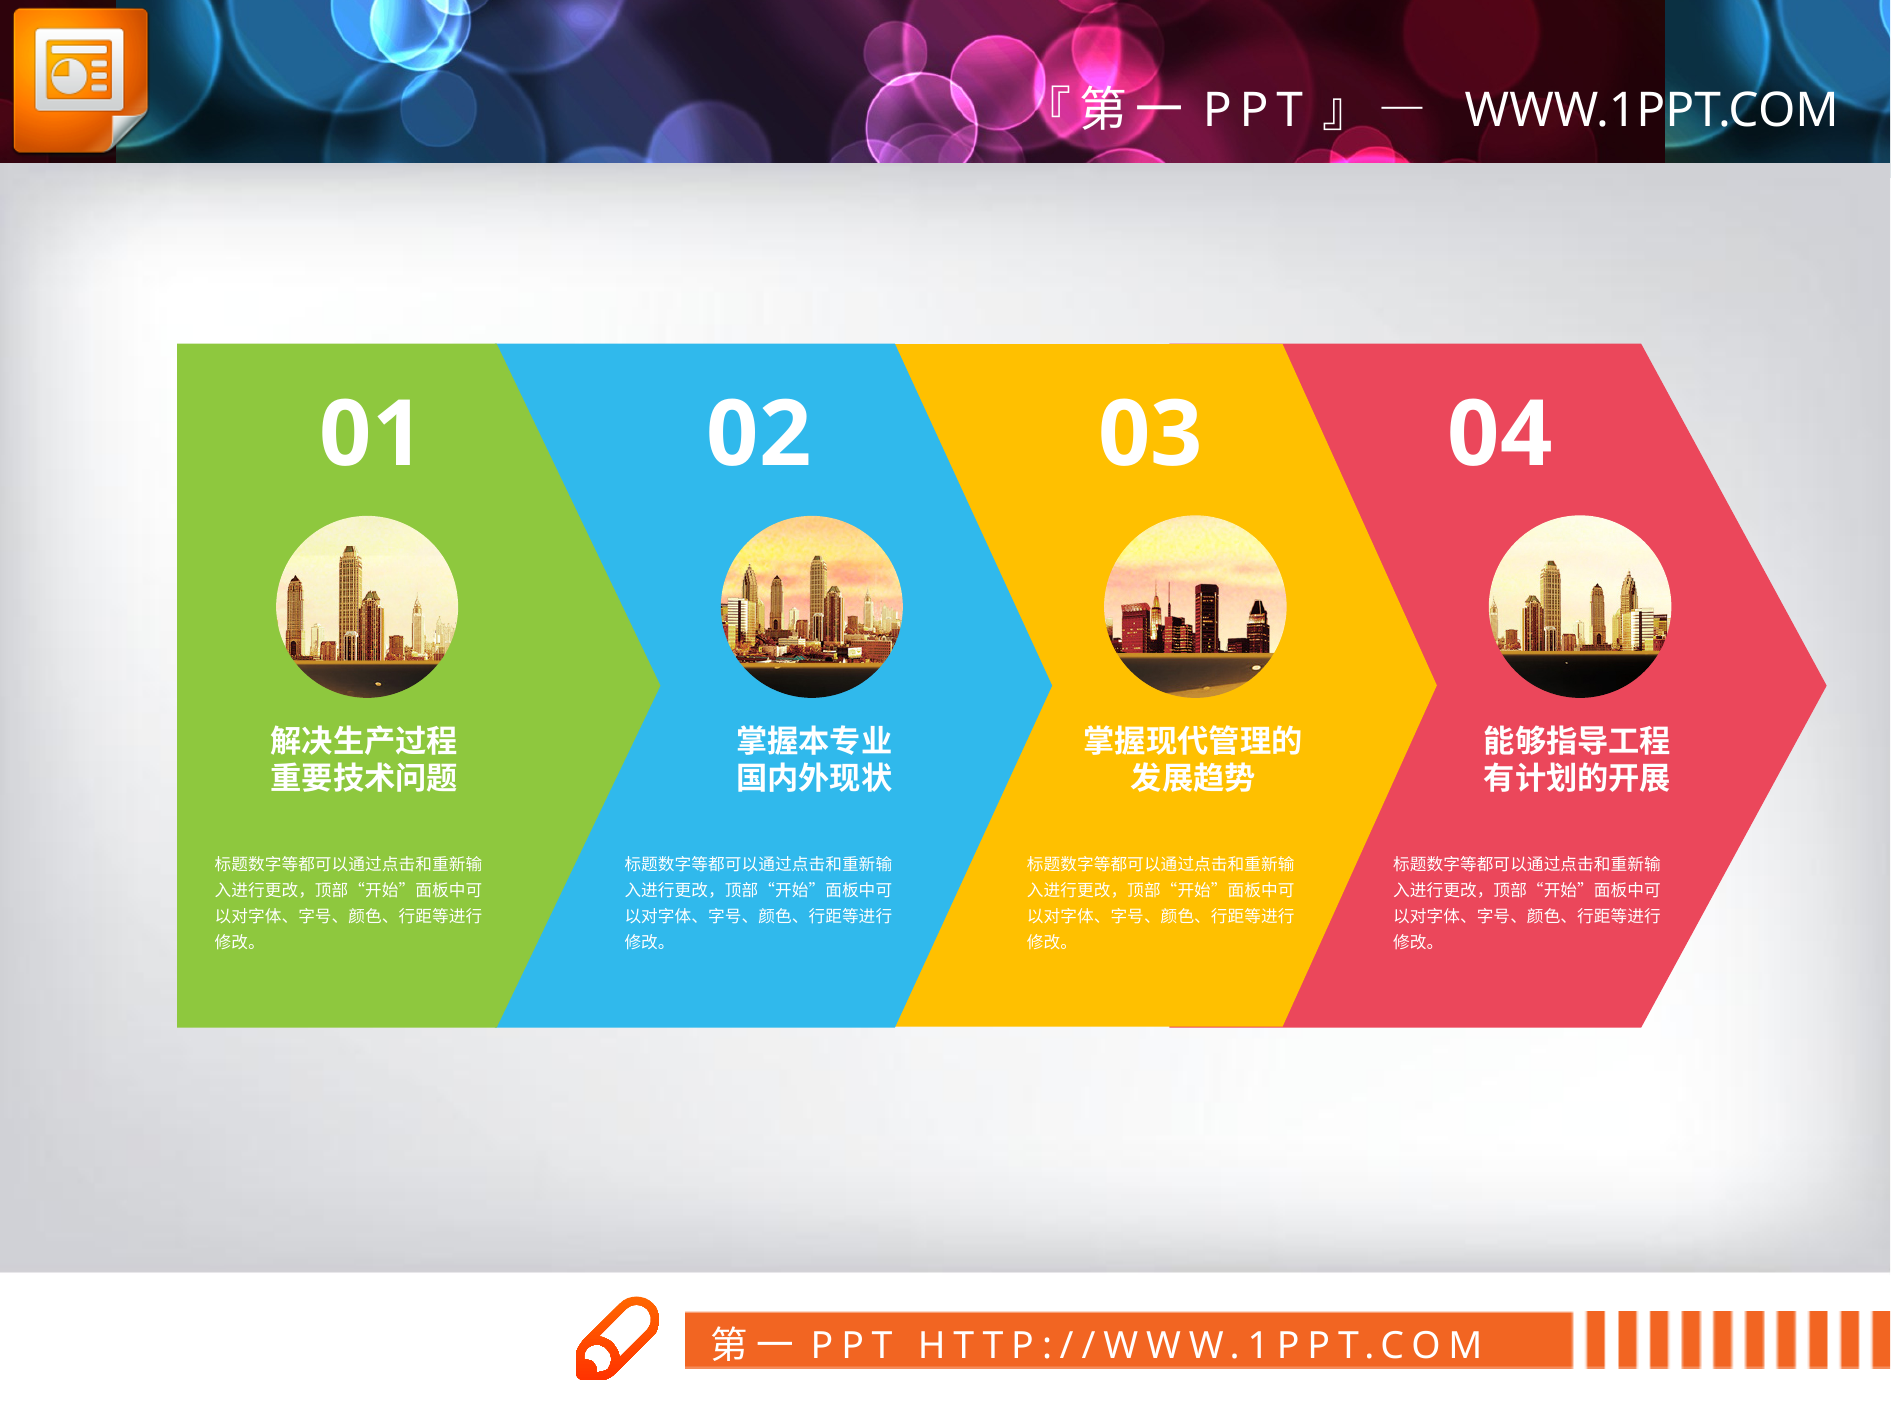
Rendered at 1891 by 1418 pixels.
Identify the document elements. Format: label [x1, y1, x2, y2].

text_box [662, 343, 1053, 1028]
text_box [176, 343, 661, 1028]
picture [0, 0, 1891, 1275]
text_box [1053, 343, 1438, 1027]
picture [685, 1311, 1891, 1369]
text_box [1438, 343, 1827, 1028]
